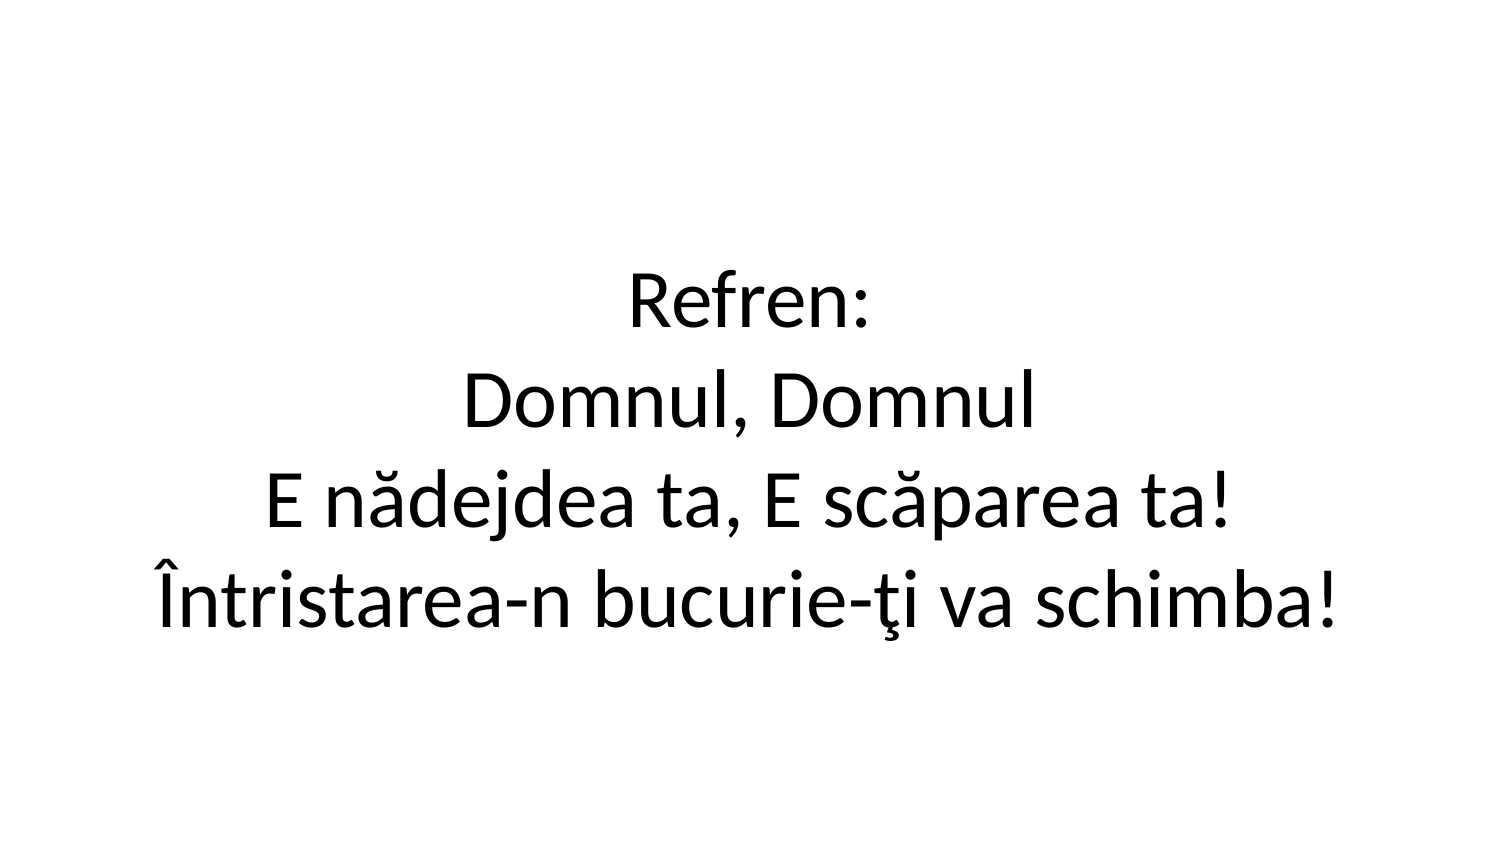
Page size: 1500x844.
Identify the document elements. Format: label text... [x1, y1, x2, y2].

text_box Refren: Domnul, Domnul E nădejdea ta, E scăparea ta! Întristarea-n bucurie-ţi va schimba! [142, 192, 1358, 652]
